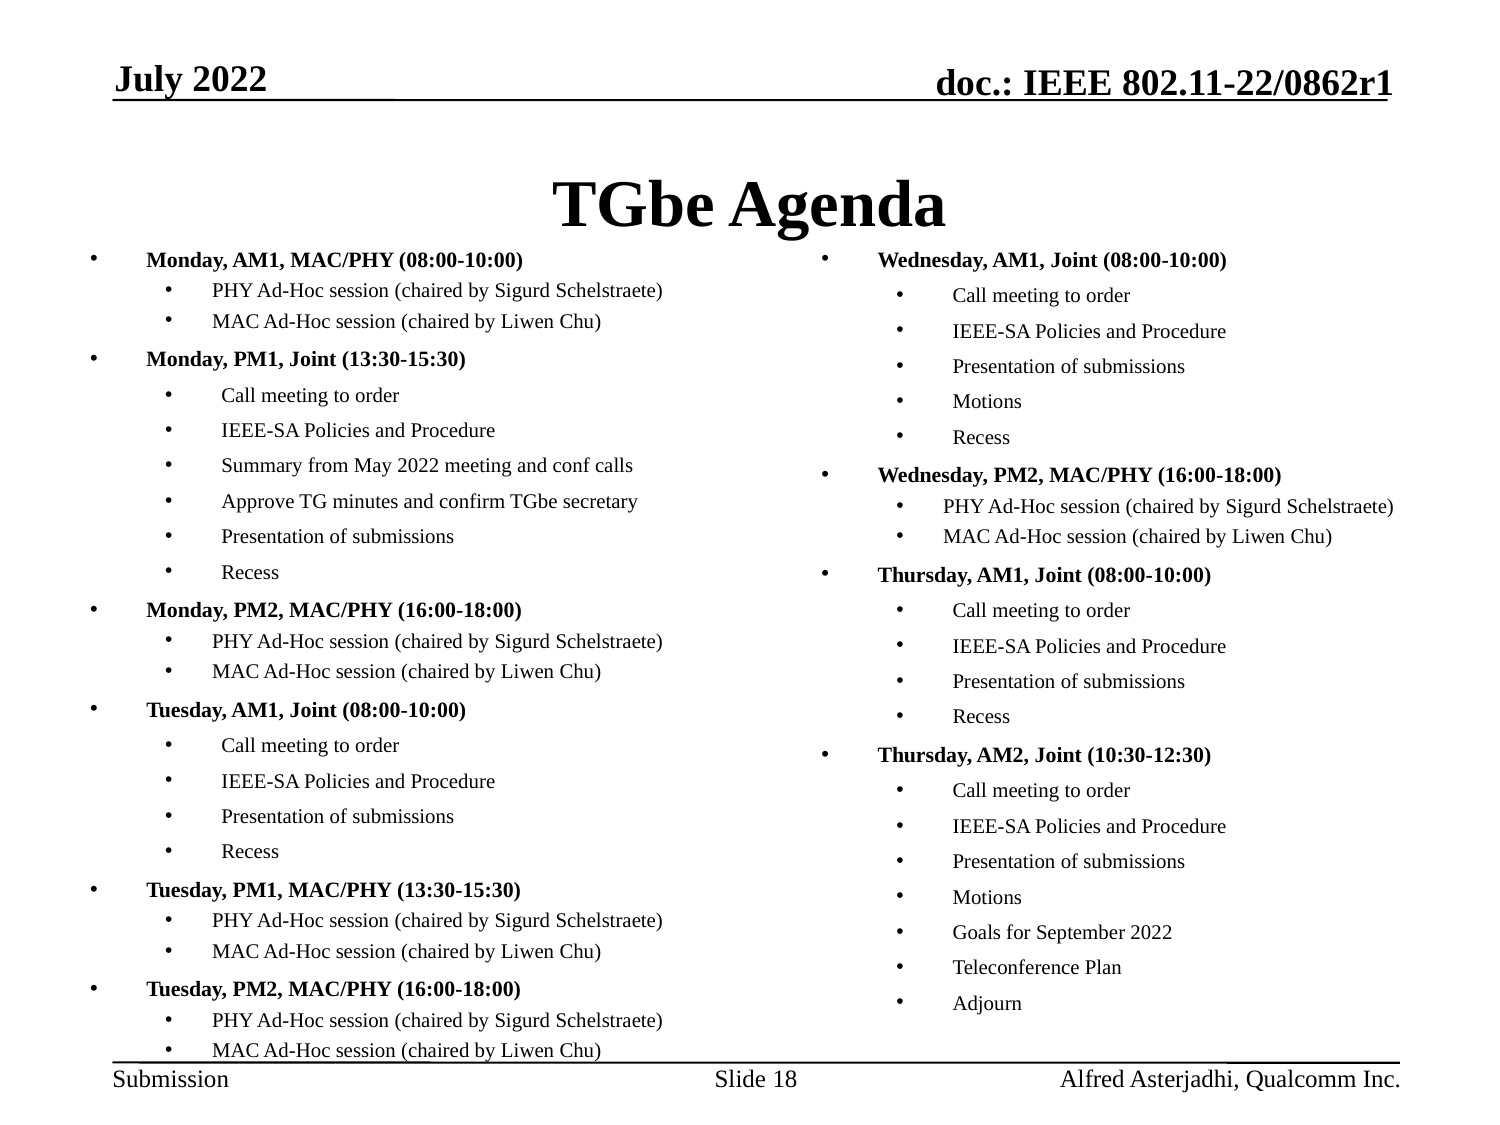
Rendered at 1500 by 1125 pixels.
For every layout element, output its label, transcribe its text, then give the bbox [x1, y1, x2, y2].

text_box Wednesday, AM1, Joint (08:00-10:00) Call meeting to order IEEE-SA Policies and Procedure Presentation of submissions Motions Recess Wednesday, PM2, MAC/PHY (16:00-18:00) PHY Ad-Hoc session (chaired by Sigurd Schelstraete) MAC Ad-Hoc session (chaired by Liwen Chu) Thursday, AM1, Joint (08:00-10:00) Call meeting to order IEEE-SA Policies and Procedure Presentation of submissions Recess Thursday, AM2, Joint (10:30-12:30) Call meeting to order IEEE-SA Policies and Procedure Presentation of submissions Motions Goals for September 2022 Teleconference Plan Adjourn [806, 237, 1500, 1050]
slide_number Slide 18 [712, 1061, 800, 1123]
list Monday, AM1, MAC/PHY (08:00-10:00) PHY Ad-Hoc session (chaired by Sigurd Schelstraete) MAC Ad-Hoc session (chaired by Liwen Chu) Monday, PM1, Joint (13:30-15:30) Call meeting to order IEEE-SA Policies and Procedure Summary from May 2022 meeting and conf calls Approve TG minutes and confirm TGbe secretary Presentation of submissions Recess Monday, PM2, MAC/PHY (16:00-18:00) PHY Ad-Hoc session (chaired by Sigurd Schelstraete) MAC Ad-Hoc session (chaired by Liwen Chu) Tuesday, AM1, Joint (08:00-10:00) Call meeting to order IEEE-SA Policies and Procedure Presentation of submissions Recess Tuesday, PM1, MAC/PHY (13:30-15:30) PHY Ad-Hoc session (chaired by Sigurd Schelstraete) MAC Ad-Hoc session (chaired by Liwen Chu) Tuesday, PM2, MAC/PHY (16:00-18:00) PHY Ad-Hoc session (chaired by Sigurd Schelstraete) MAC Ad-Hoc session (chaired by Liwen Chu) [74, 237, 838, 1063]
title TGbe Agenda [112, 112, 1388, 237]
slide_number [114, 54, 423, 100]
footer Alfred Asterjadhi, Qualcomm Inc. [878, 1061, 1402, 1093]
